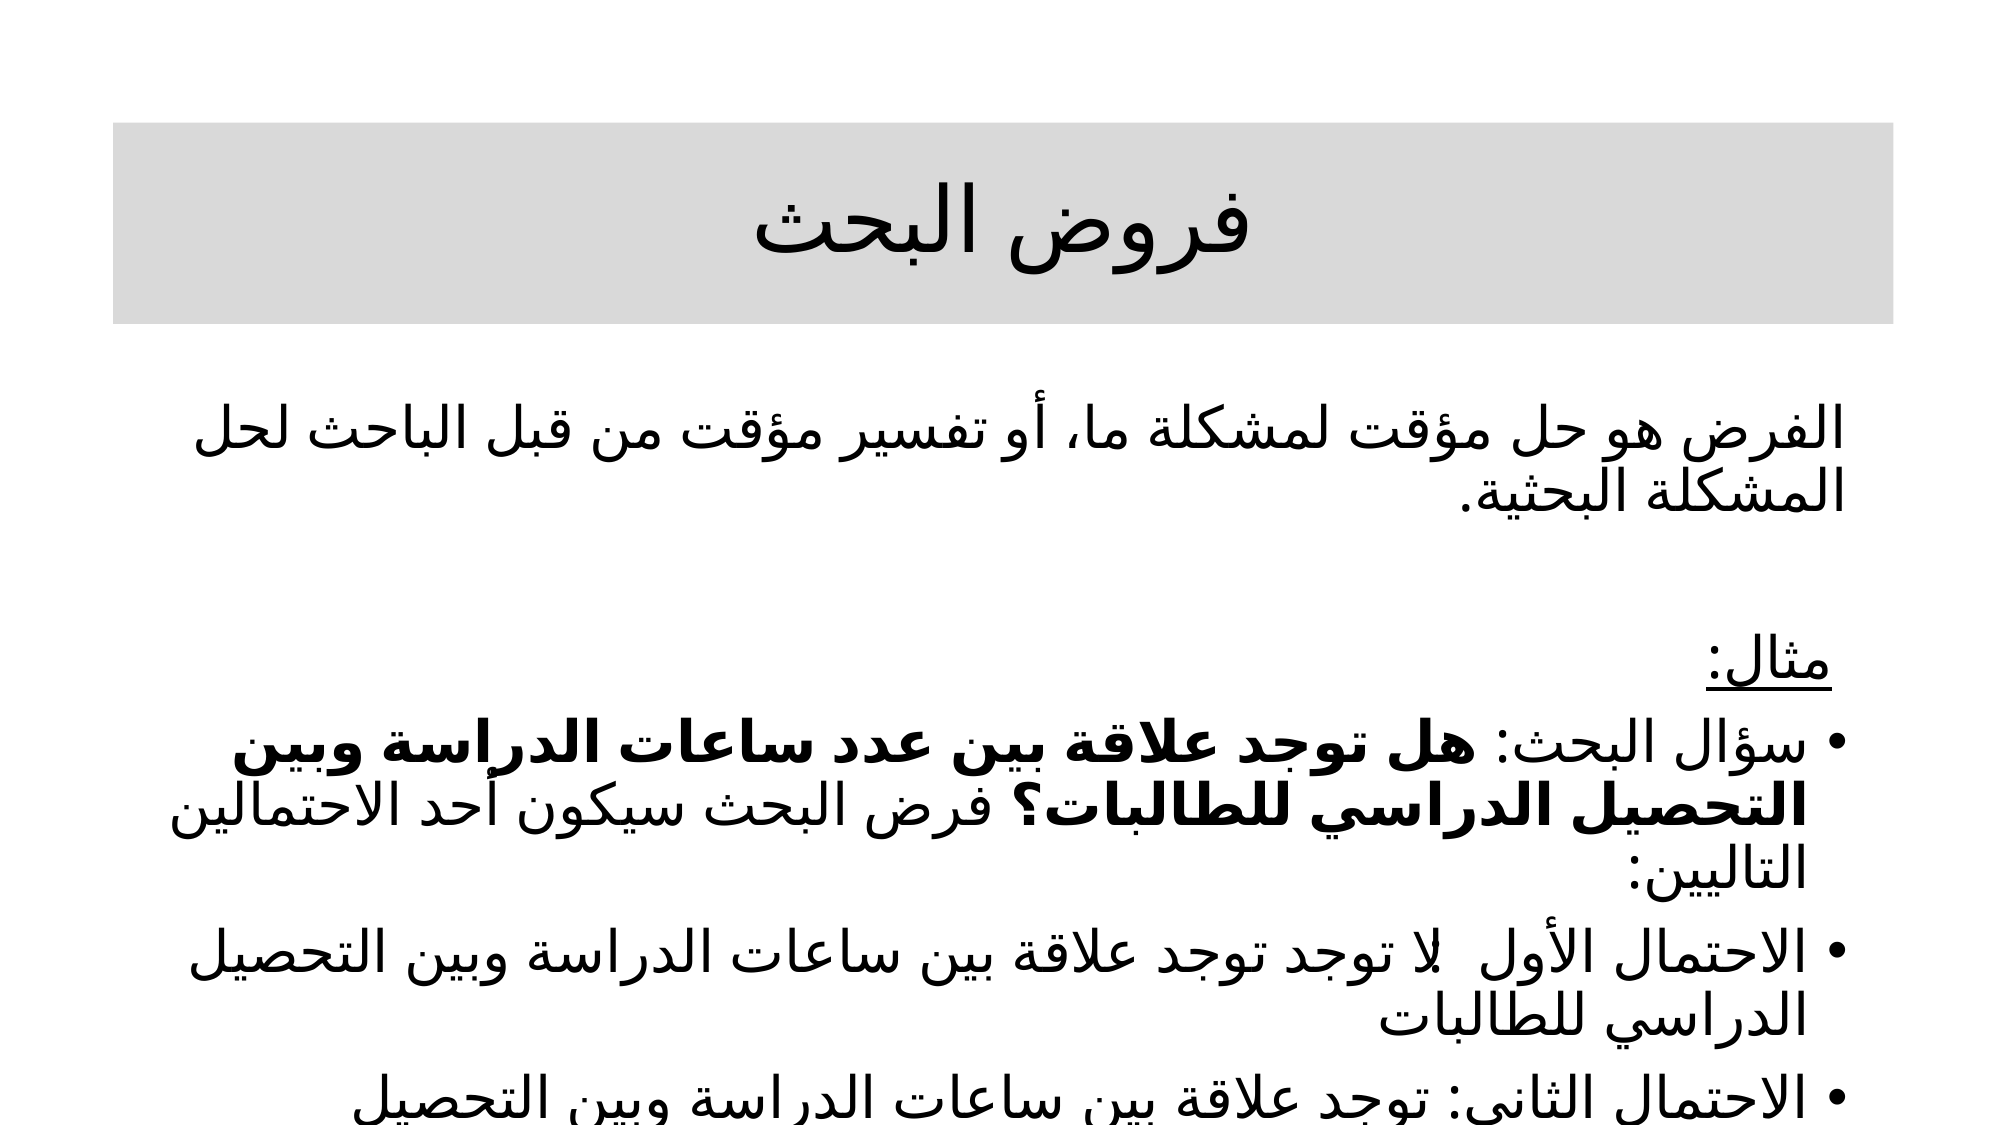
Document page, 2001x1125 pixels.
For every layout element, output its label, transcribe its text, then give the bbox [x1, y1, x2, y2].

list الفرض هو حل مؤقت لمشكلة ما، أو تفسير مؤقت من قبل الباحث لحل المشكلة البحثية. مثال: سؤال البحث: هل توجد علاقة بين عدد ساعات الدراسة وبين التحصيل الدراسي للطالبات؟ فرض البحث سيكون أحد الاحتمالين التاليين: الاحتمال الأول: لا توجد توجد علاقة بين ساعات الدراسة وبين التحصيل الدراسي للطالبات الاحتمال الثاني: توجد علاقة بين ساعات الدراسة وبين التحصيل الدراسي للطالبات [137, 299, 1863, 1014]
title فروض البحث [113, 122, 1894, 324]
